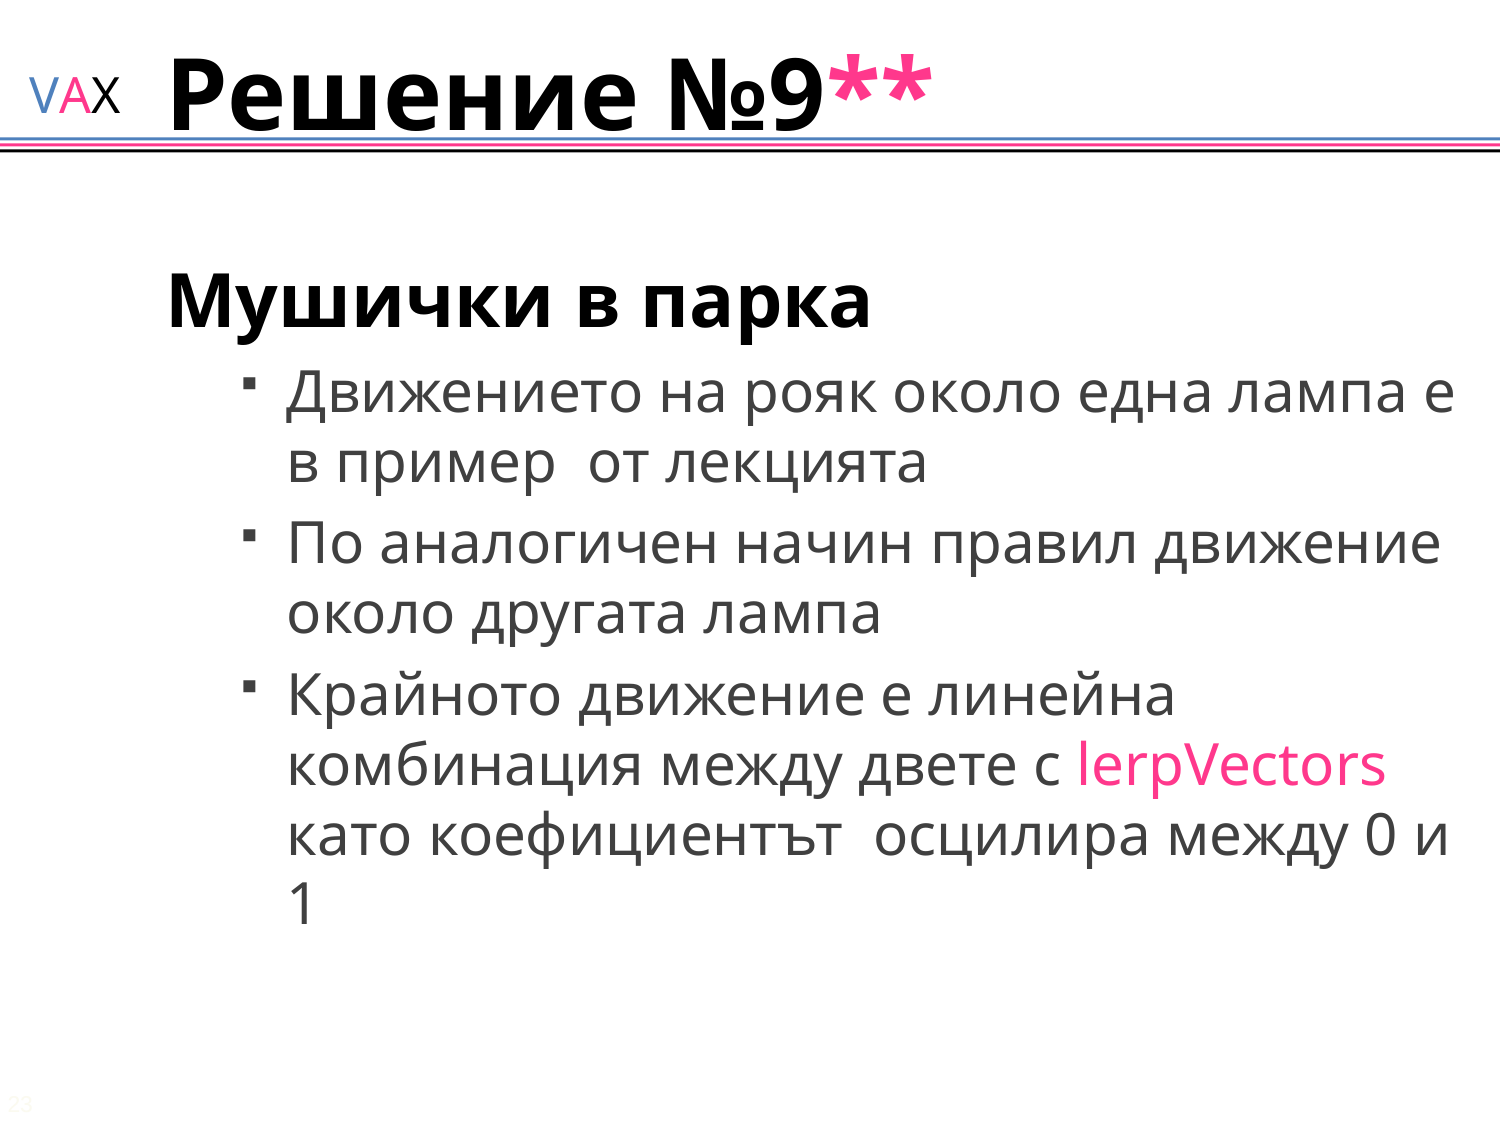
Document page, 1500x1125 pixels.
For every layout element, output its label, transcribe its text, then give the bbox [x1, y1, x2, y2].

title Решение №9** [0, 37, 1500, 144]
